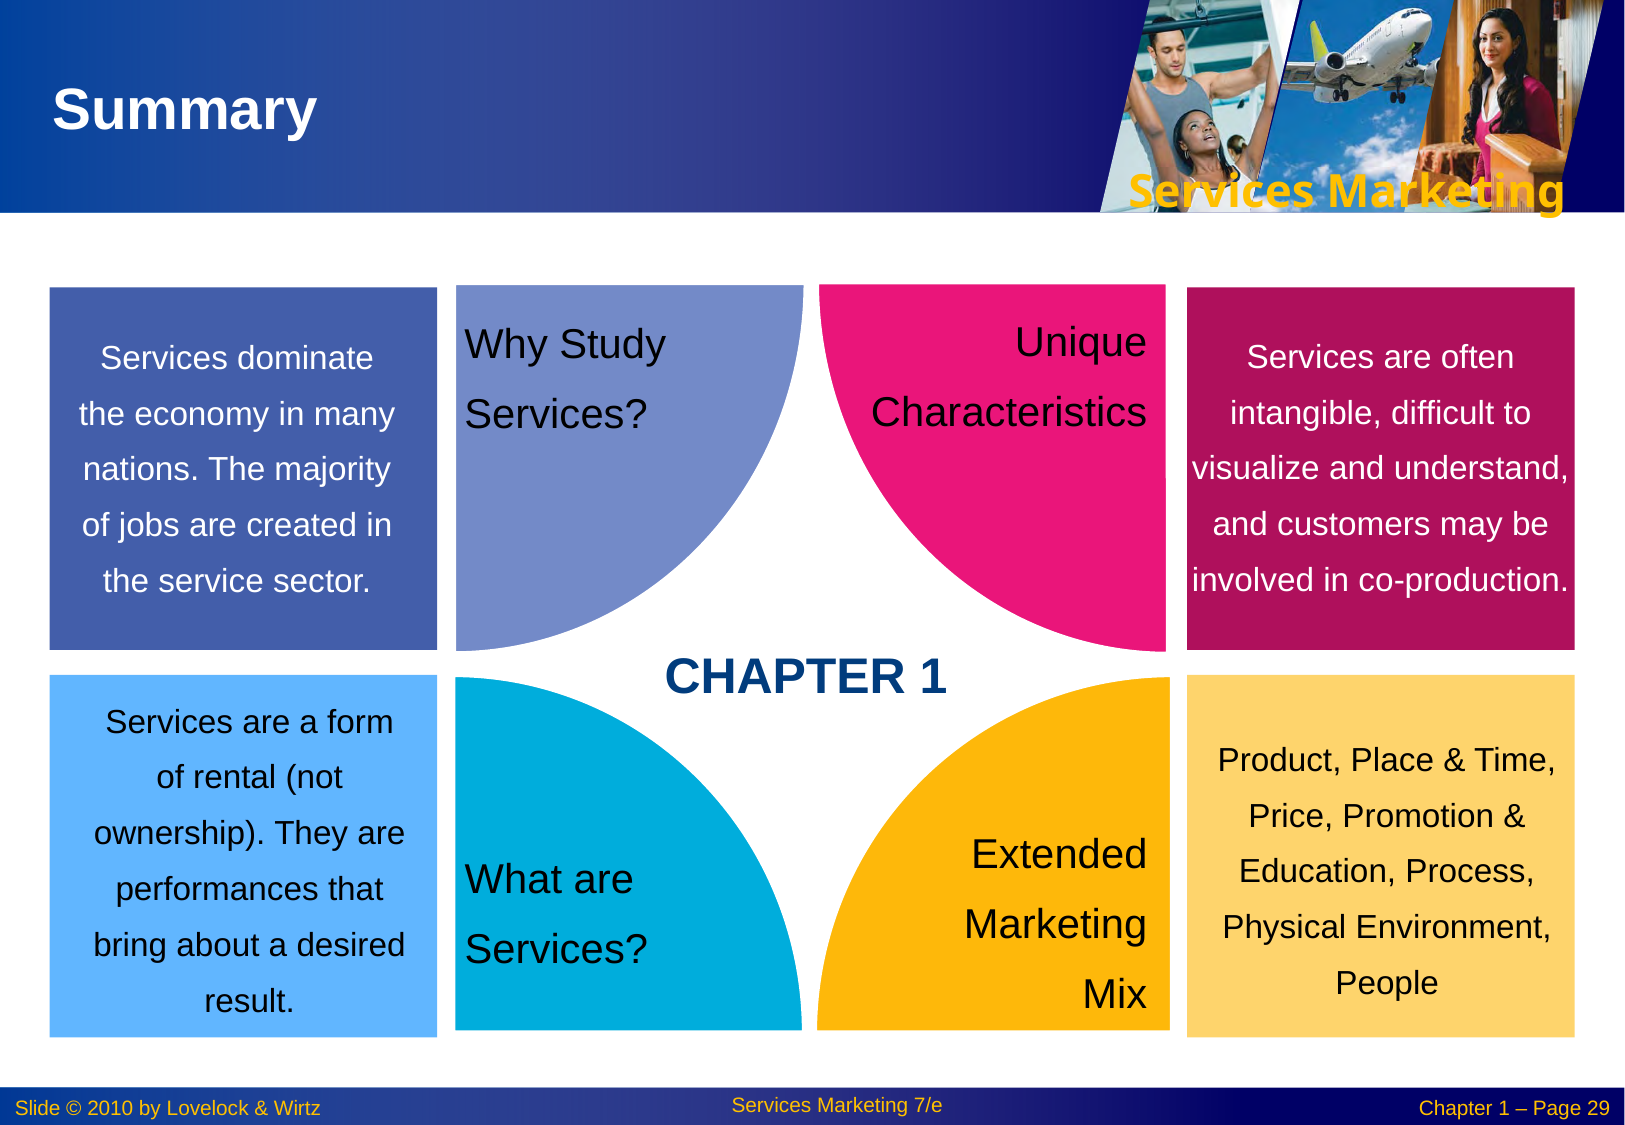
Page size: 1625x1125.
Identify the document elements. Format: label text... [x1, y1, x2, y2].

text_box Product, Place & Time, Price, Promotion & Education, Process, Physical Environment, People [1393, 714, 1575, 1009]
picture [1162, 186, 1172, 192]
text_box [49, 287, 244, 650]
text_box [1393, 674, 1575, 714]
text_box Services are often intangible, difficult to visualize and understand, and customers may be involved in co-production. [1393, 311, 1588, 659]
text_box [1393, 287, 1575, 311]
picture [1546, 187, 1556, 202]
text_box Services are a form of rental (not ownership). They are performances that bring about a desired result. [74, 676, 425, 1083]
text_box Services dominate the economy in many nations. The majority of jobs are created in the service sector. [62, 312, 244, 663]
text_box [249, 249, 1388, 1038]
title Summary [36, 37, 1088, 176]
text_box [1392, 1009, 1575, 1038]
text_box [49, 674, 244, 1038]
picture [1100, 0, 1604, 213]
